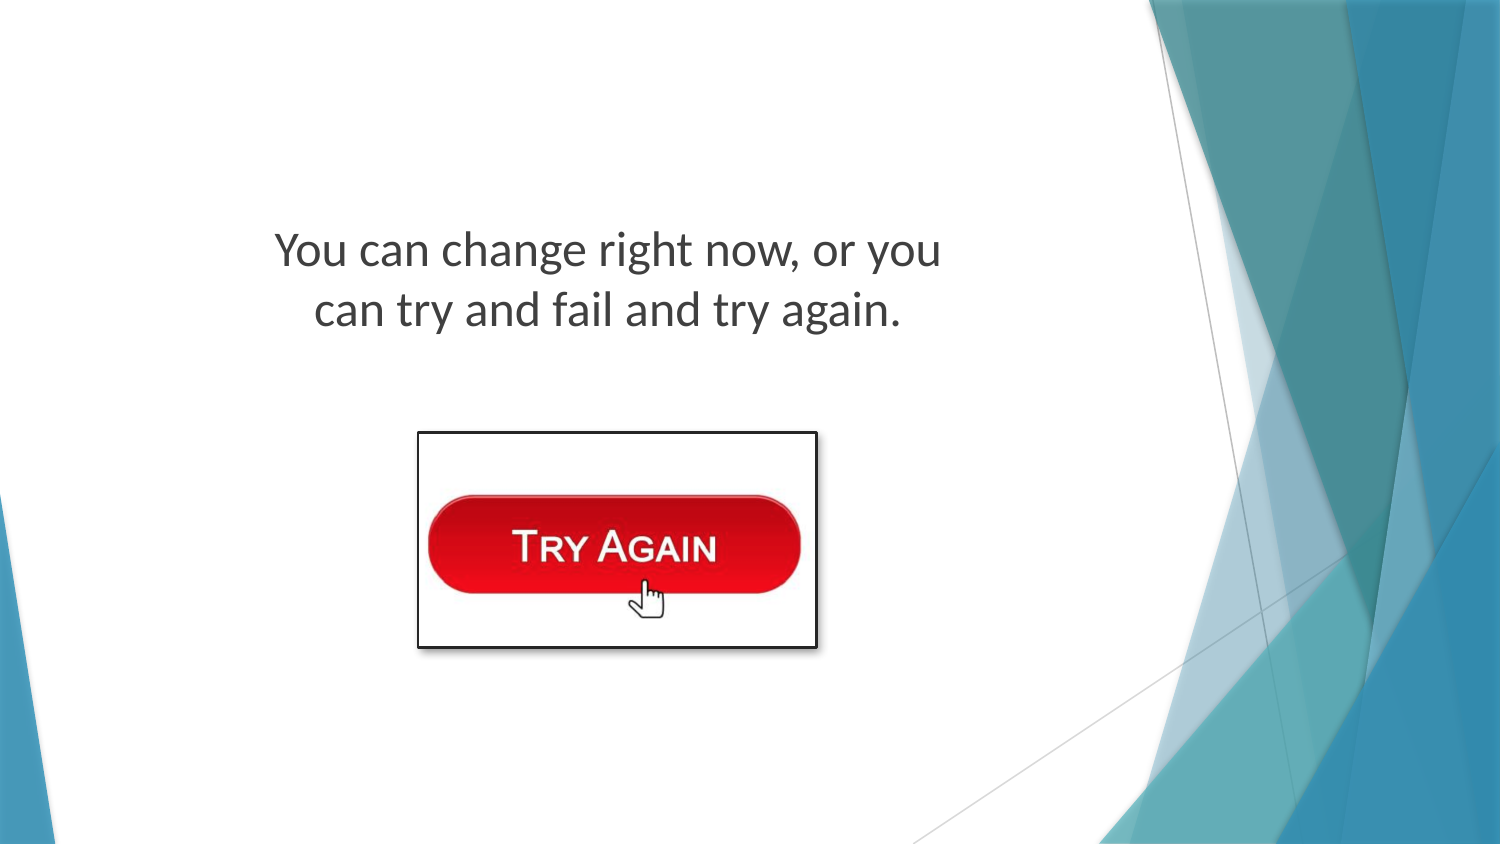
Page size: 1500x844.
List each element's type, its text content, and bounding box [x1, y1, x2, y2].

picture [418, 433, 816, 647]
list You can change right now, or you can try and fail and try again. [253, 209, 963, 375]
